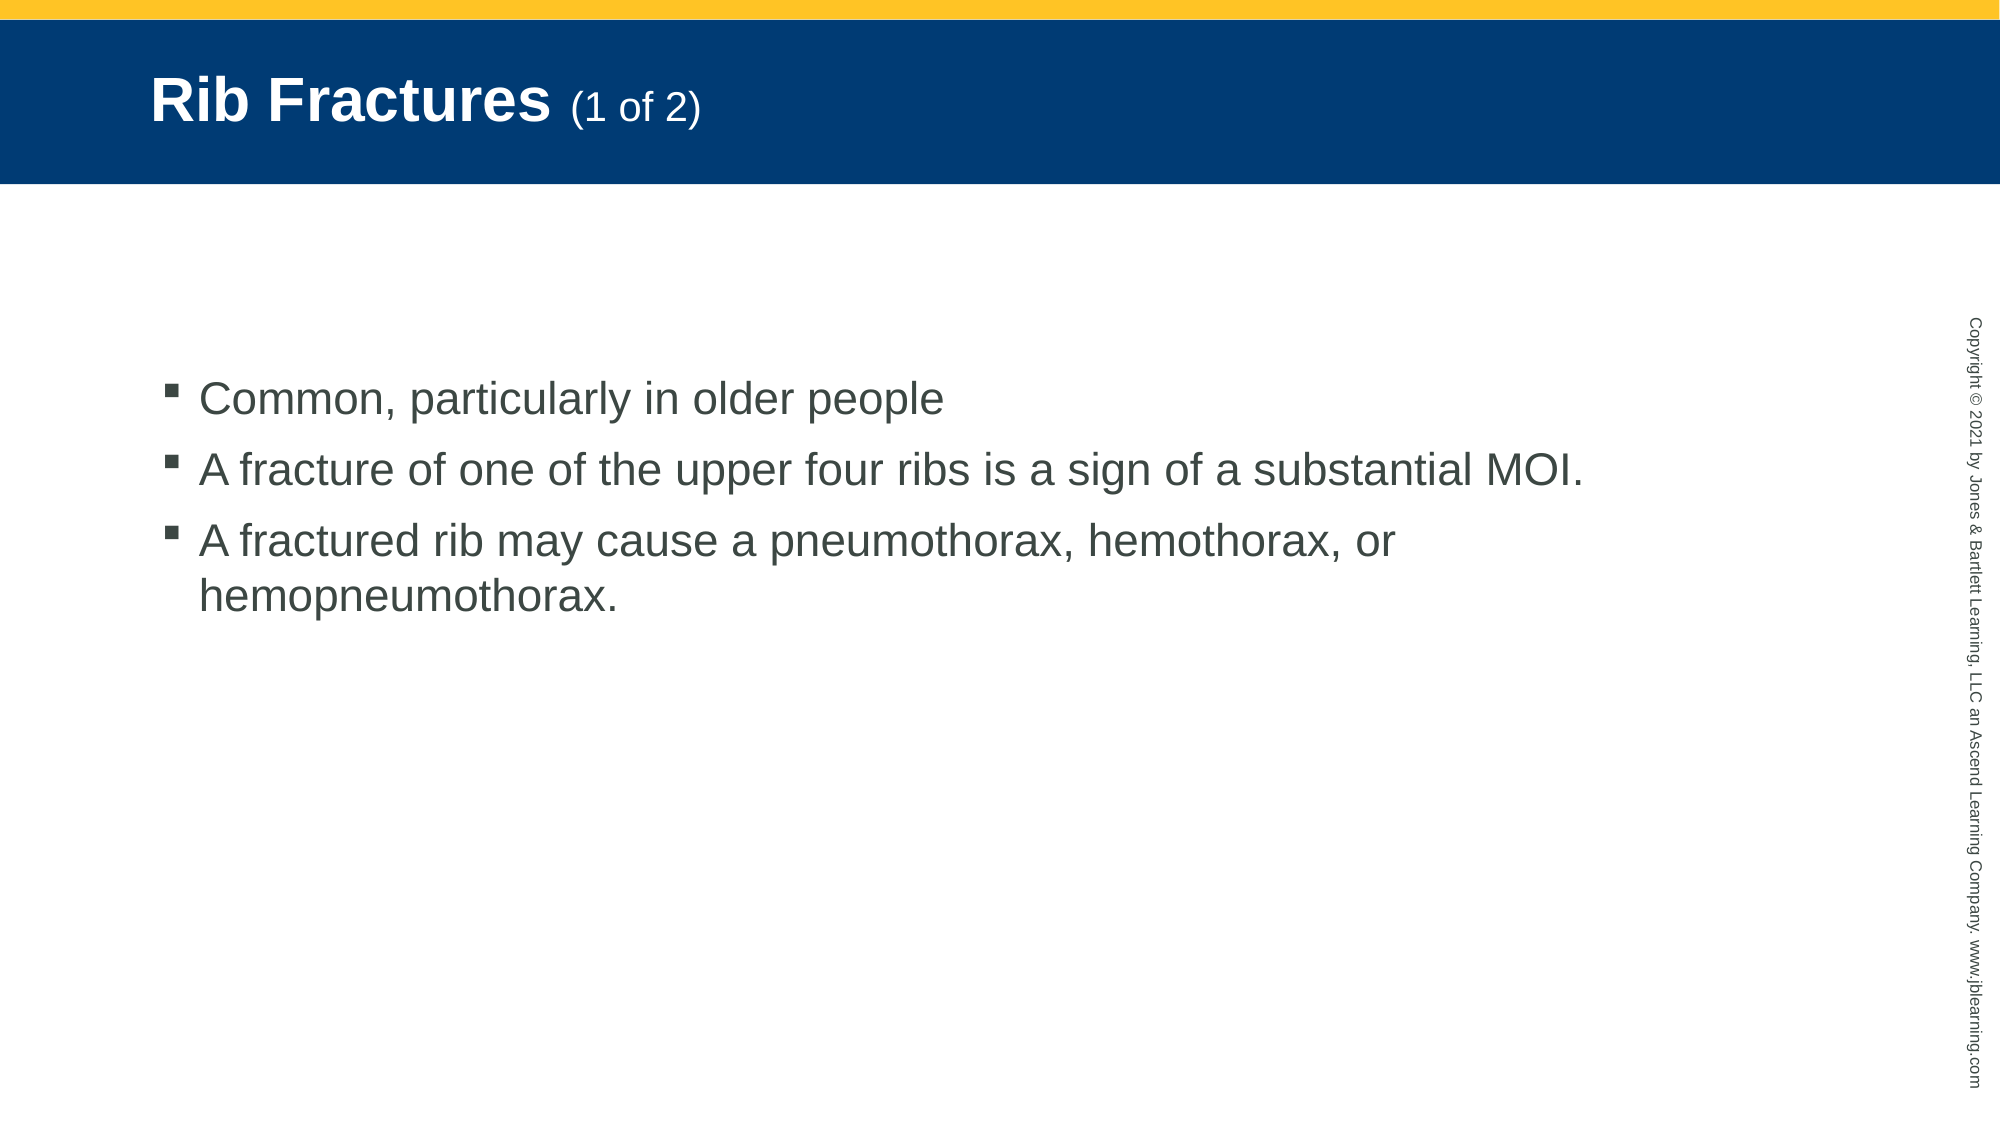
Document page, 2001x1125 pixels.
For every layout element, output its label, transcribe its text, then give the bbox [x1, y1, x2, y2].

title Rib Fractures (1 of 2) [0, 19, 2000, 185]
list Common, particularly in older people A fracture of one of the upper four ribs is a sign of a substantial MOI. A fractured rib may cause a pneumothorax, hemothorax, or hemopneumothorax. [146, 361, 1859, 1016]
